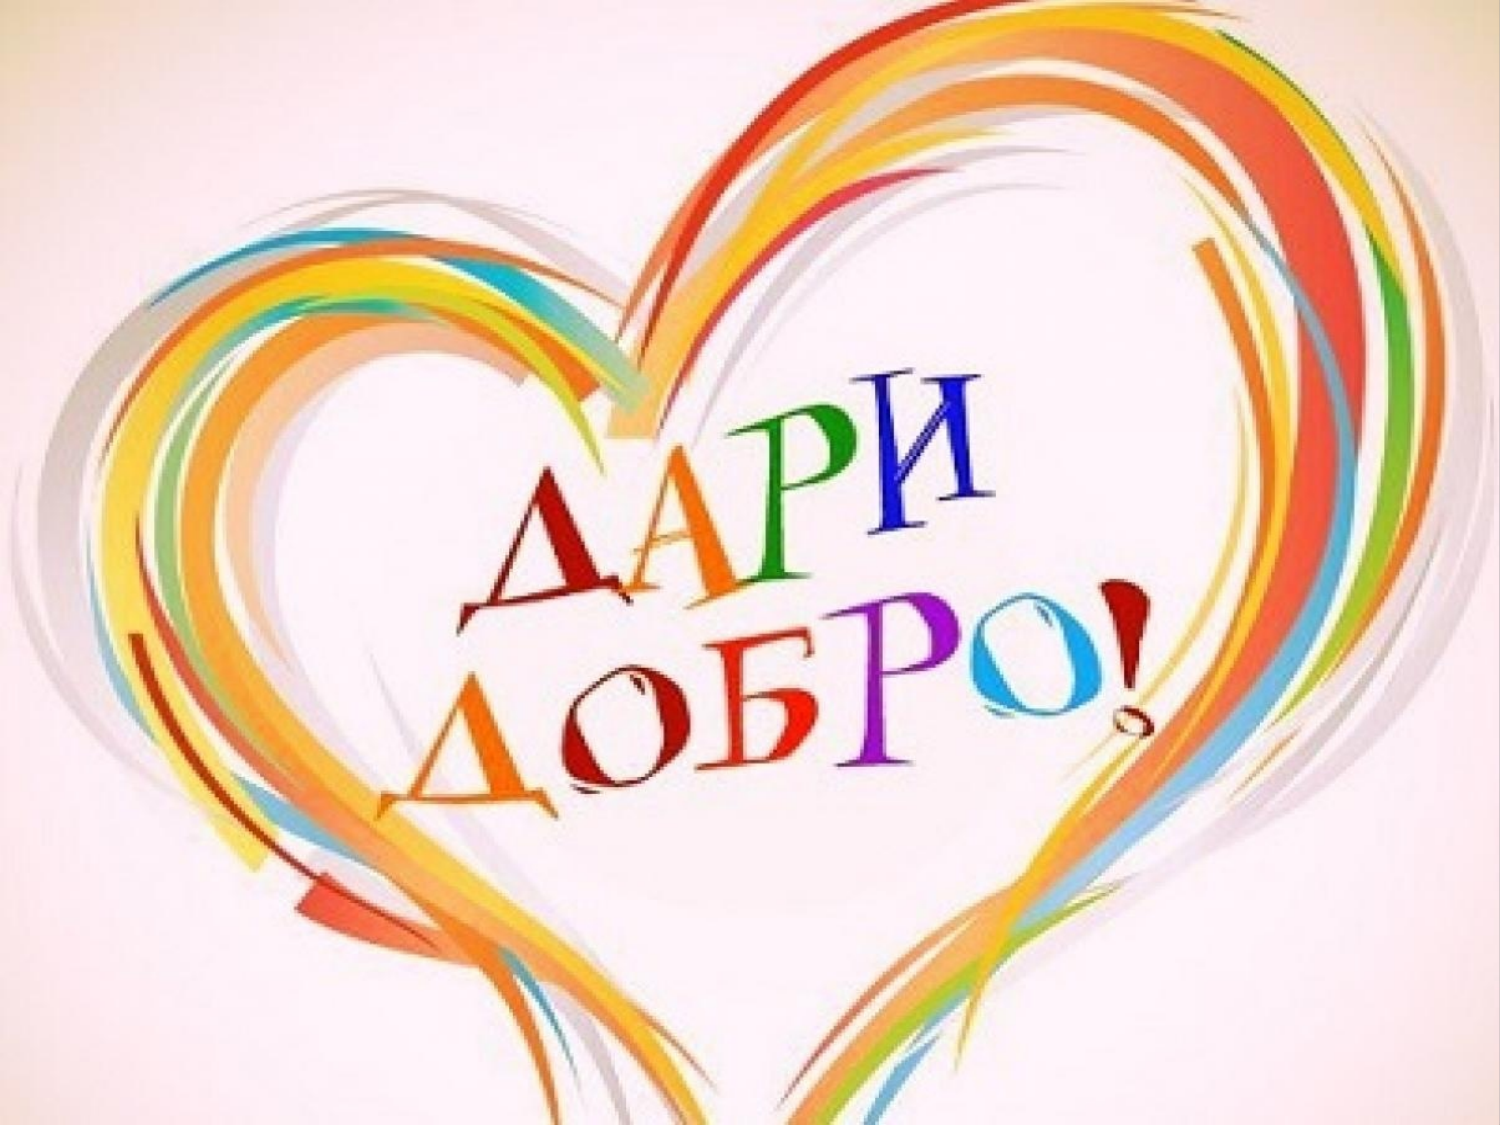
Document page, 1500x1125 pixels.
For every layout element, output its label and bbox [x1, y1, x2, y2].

list [0, 0, 1500, 1125]
